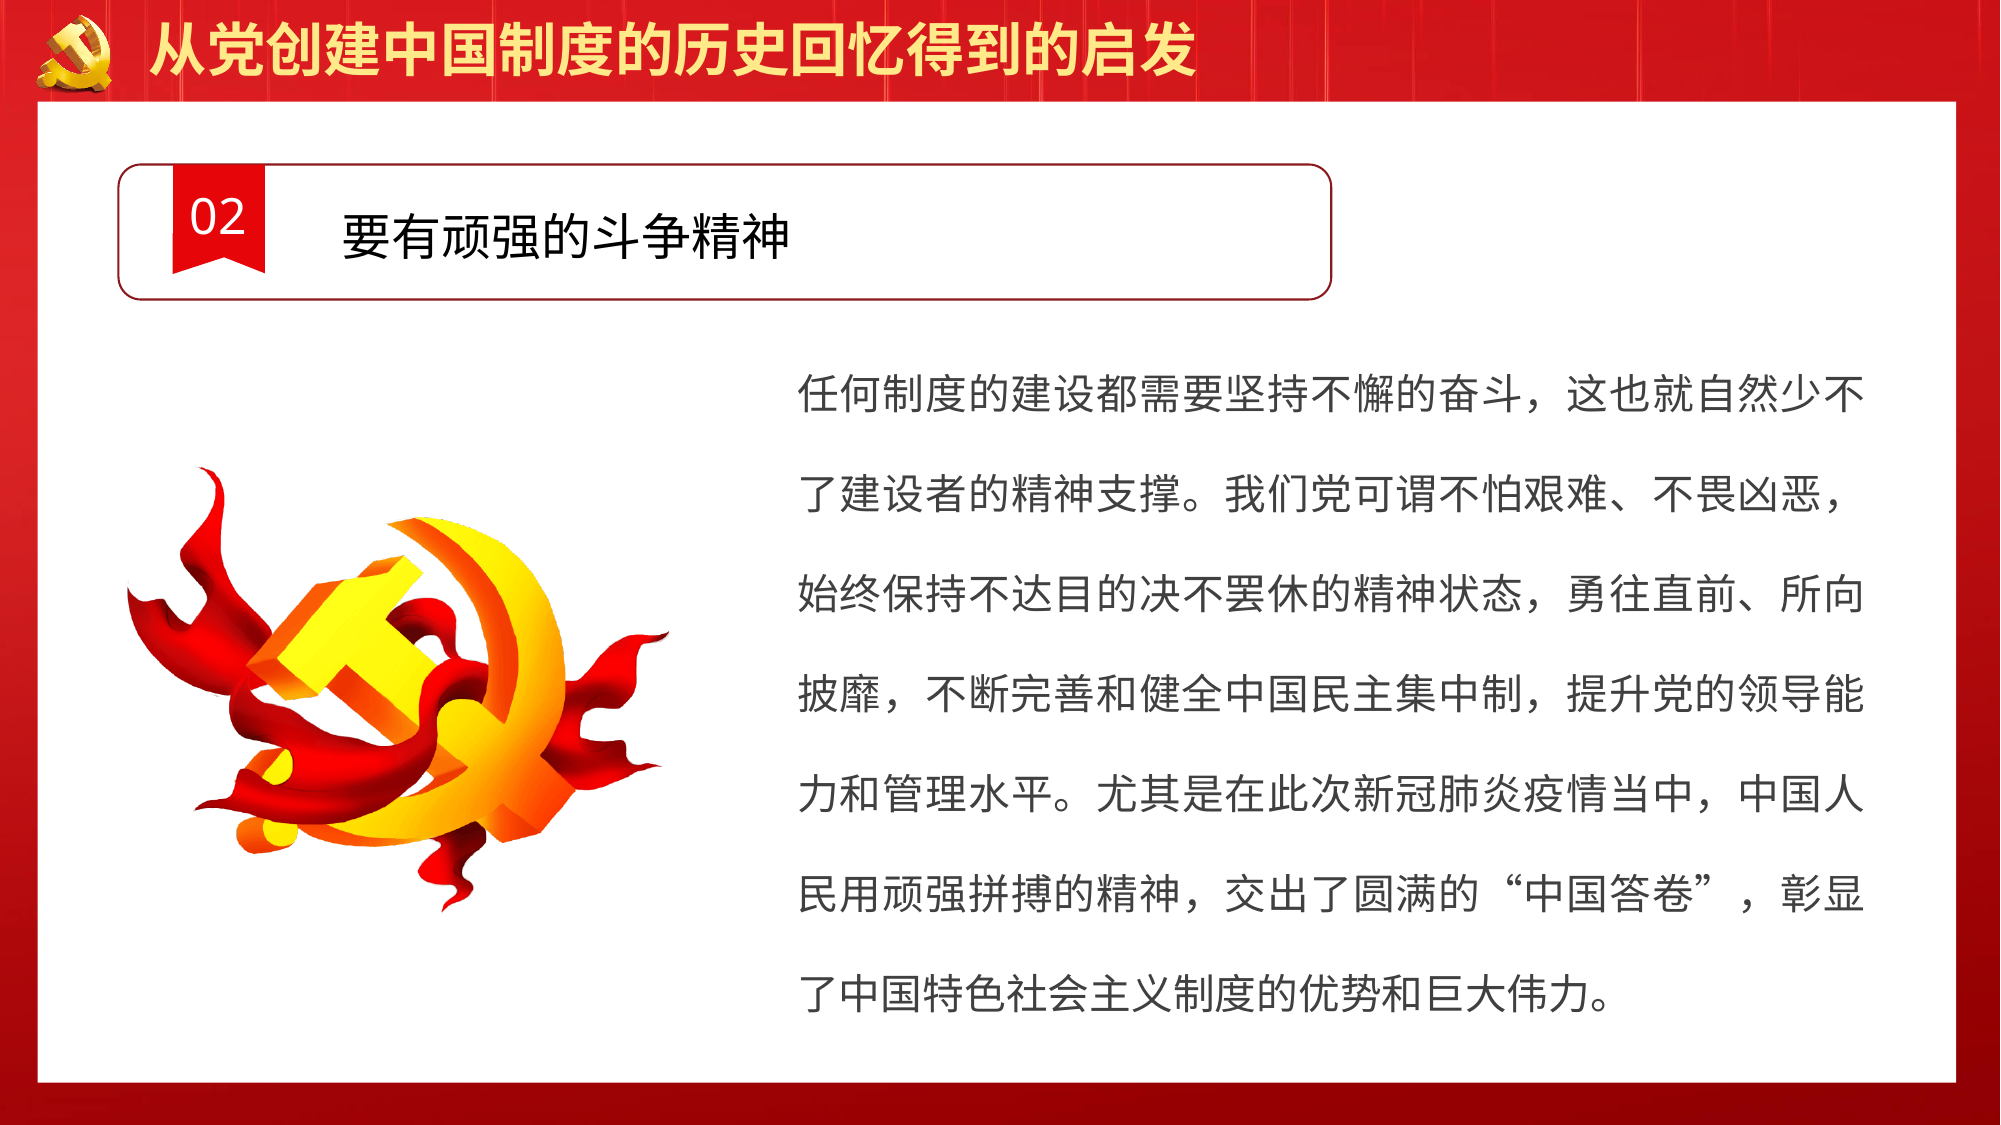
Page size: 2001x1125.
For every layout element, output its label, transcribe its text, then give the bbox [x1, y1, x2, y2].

text_box 从党创建中国制度的历史回忆得到的启发 [134, 5, 1242, 91]
text_box 要有顽强的斗争精神 [326, 198, 1272, 273]
text_box [172, 244, 265, 275]
text_box 任何制度的建设都需要坚持不懈的奋斗，这也就自然少不了建设者的精神支撑。我们党可谓不怕艰难、不畏凶恶，始终保持不达目的决不罢休的精神状态，勇往直前、所向披靡，不断完善和健全中国民主集中制，提升党的领导能力和管理水平。尤其是在此次新冠肺炎疫情当中，中国人民用顽强拼搏的精神，交出了圆满的“中国答卷”，彰显了中国特色社会主义制度的优势和巨大伟力。 [777, 307, 1886, 1028]
text_box [118, 164, 1332, 300]
text_box 02 [163, 159, 273, 244]
picture [0, 0, 2000, 1125]
